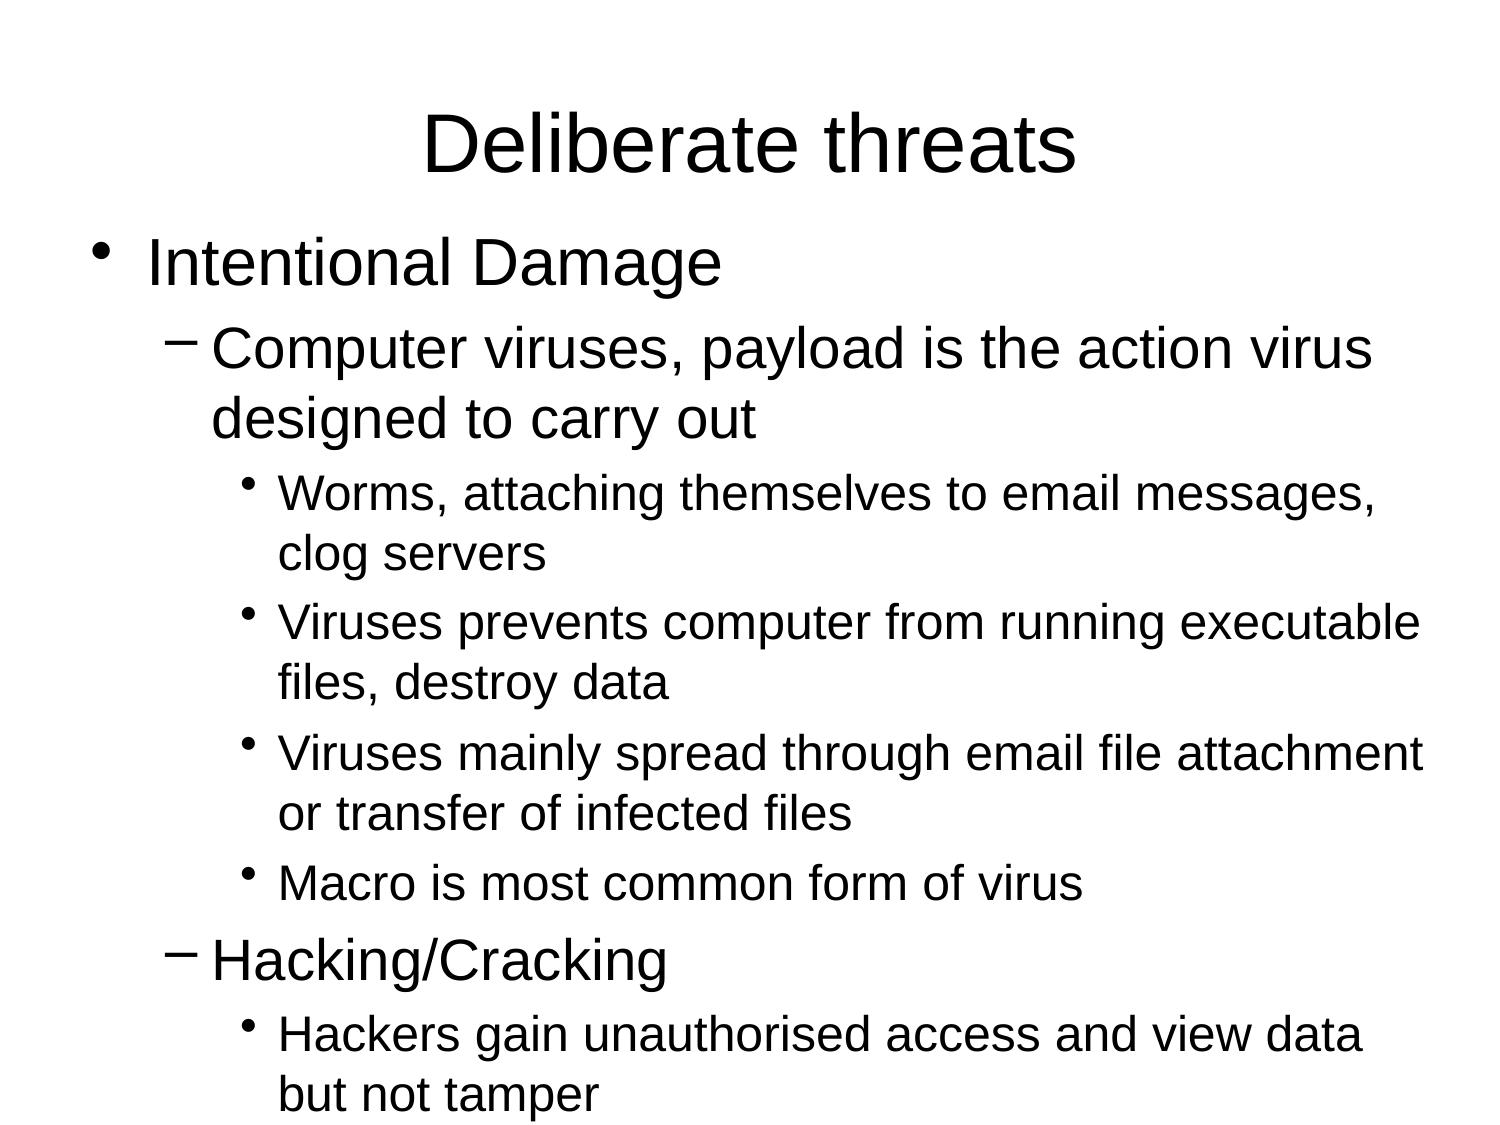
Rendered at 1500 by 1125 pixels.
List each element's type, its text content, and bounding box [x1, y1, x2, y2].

title Deliberate threats [74, 44, 1426, 210]
list Intentional Damage Computer viruses, payload is the action virus designed to carry out Worms, attaching themselves to email messages, clog servers Viruses prevents computer from running executable files, destroy data Viruses mainly spread through email file attachment or transfer of infected files Macro is most common form of virus Hacking/Cracking Hackers gain unauthorised access and view data but not tamper Crackers gain unauthorised access to damage, alter, destroy or steal data [74, 210, 1442, 1125]
